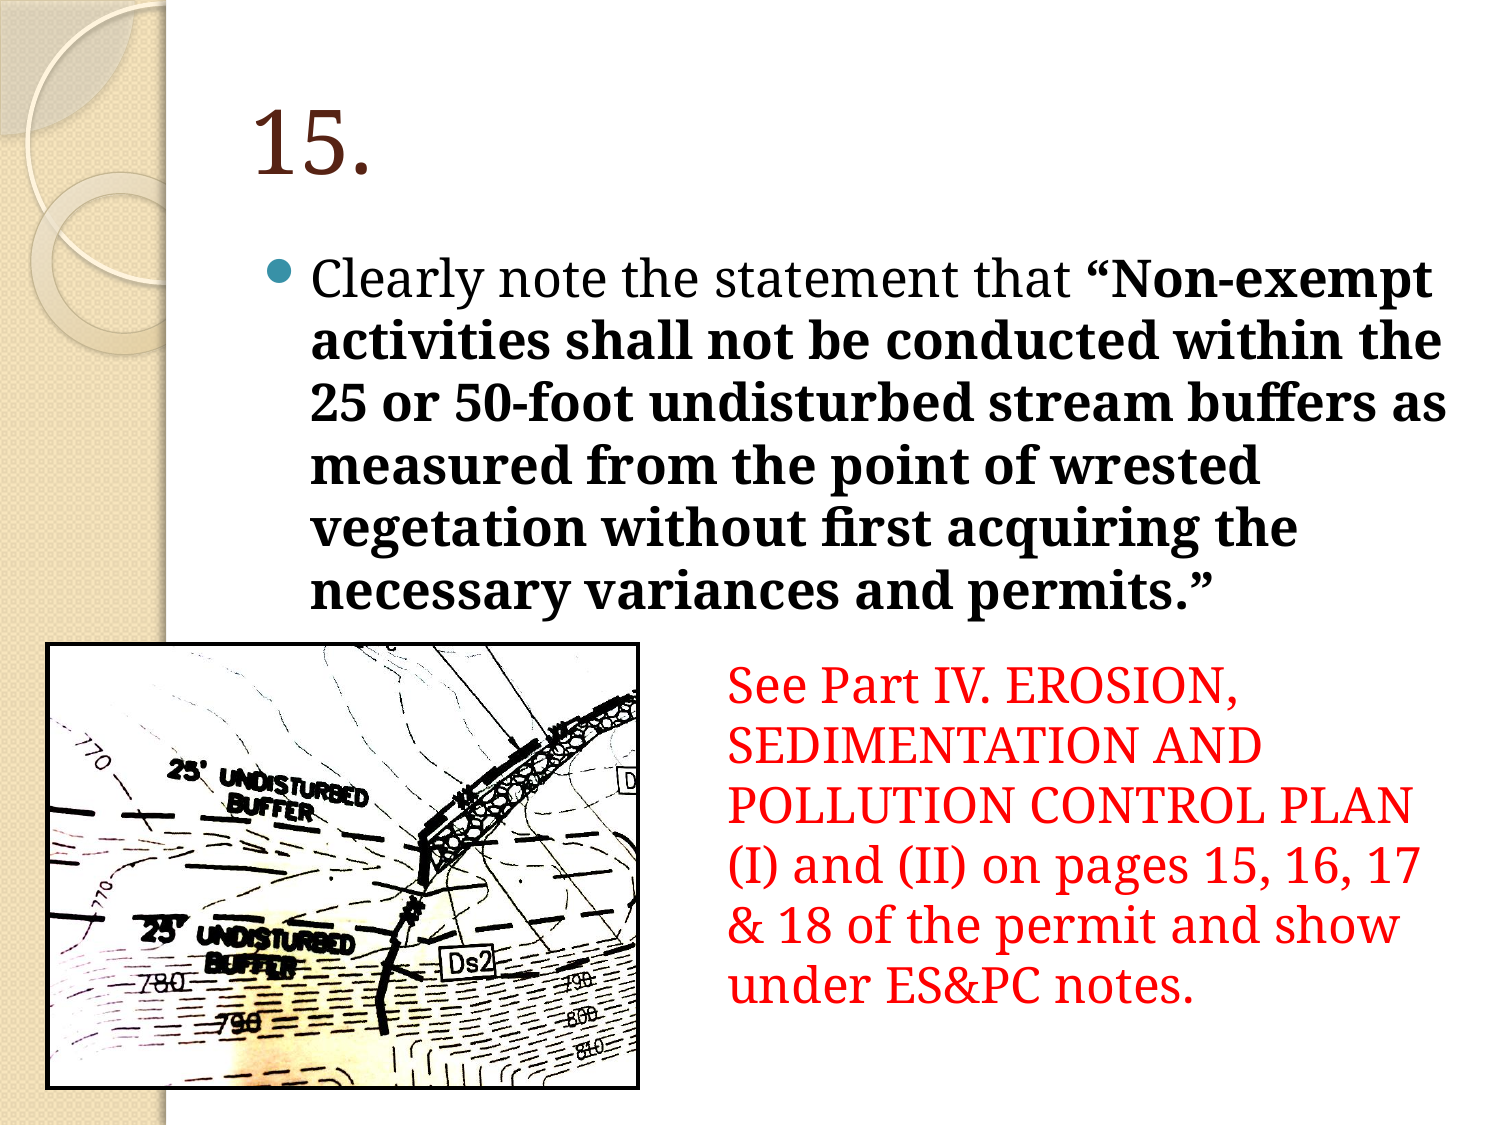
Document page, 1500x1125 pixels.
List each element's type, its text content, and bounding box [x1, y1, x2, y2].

list Clearly note the statement that “Non-exempt activities shall not be conducted within the 25 or 50-foot undisturbed stream buffers as measured from the point of wrested vegetation without first acquiring the necessary variances and permits.” [235, 237, 1466, 625]
text_box See Part IV. EROSION, SEDIMENTATION AND POLLUTION CONTROL PLAN (I) and (II) on pages 15, 16, 17 & 18 of the permit and show under ES&PC notes. [712, 645, 1450, 1066]
picture [49, 646, 636, 1086]
title 15. [235, 45, 1466, 233]
